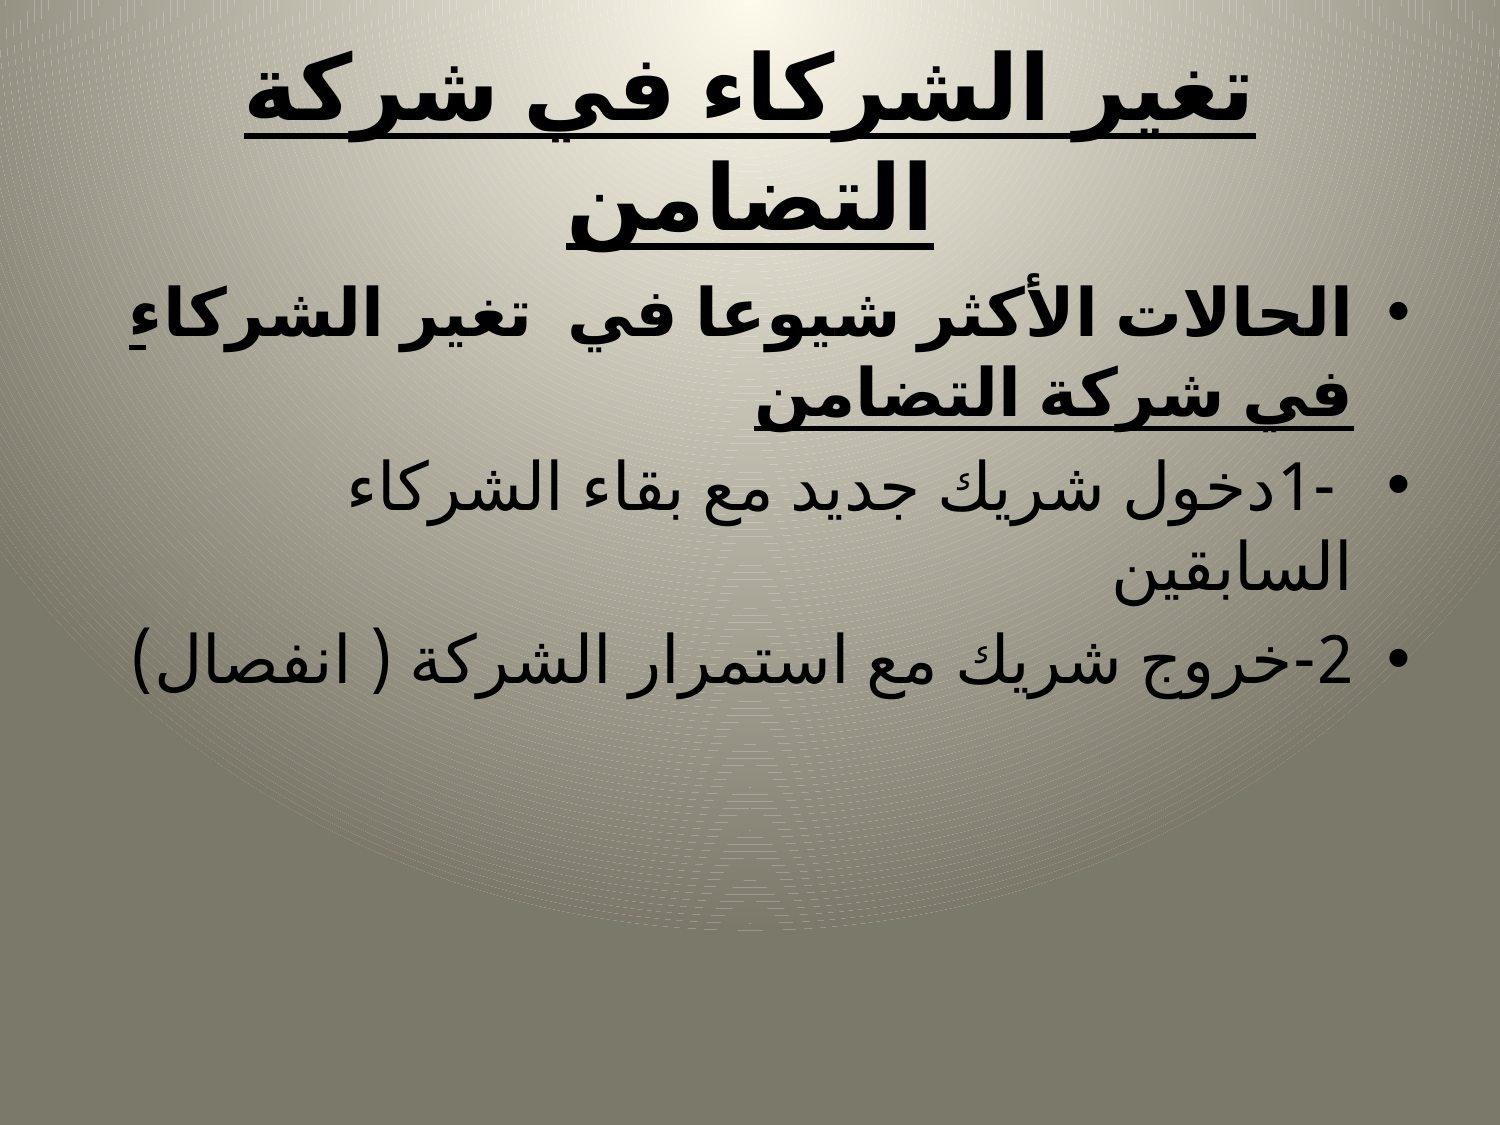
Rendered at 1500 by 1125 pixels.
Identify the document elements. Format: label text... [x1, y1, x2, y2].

list الحالات الأكثر شيوعا في تغير الشركاء في شركة التضامن -1دخول شريك جديد مع بقاء الشركاء السابقين 2-خروج شريك مع استمرار الشركة ( انفصال) [75, 262, 1425, 1005]
title تغير الشركاء في شركة التضامن [75, 45, 1425, 233]
